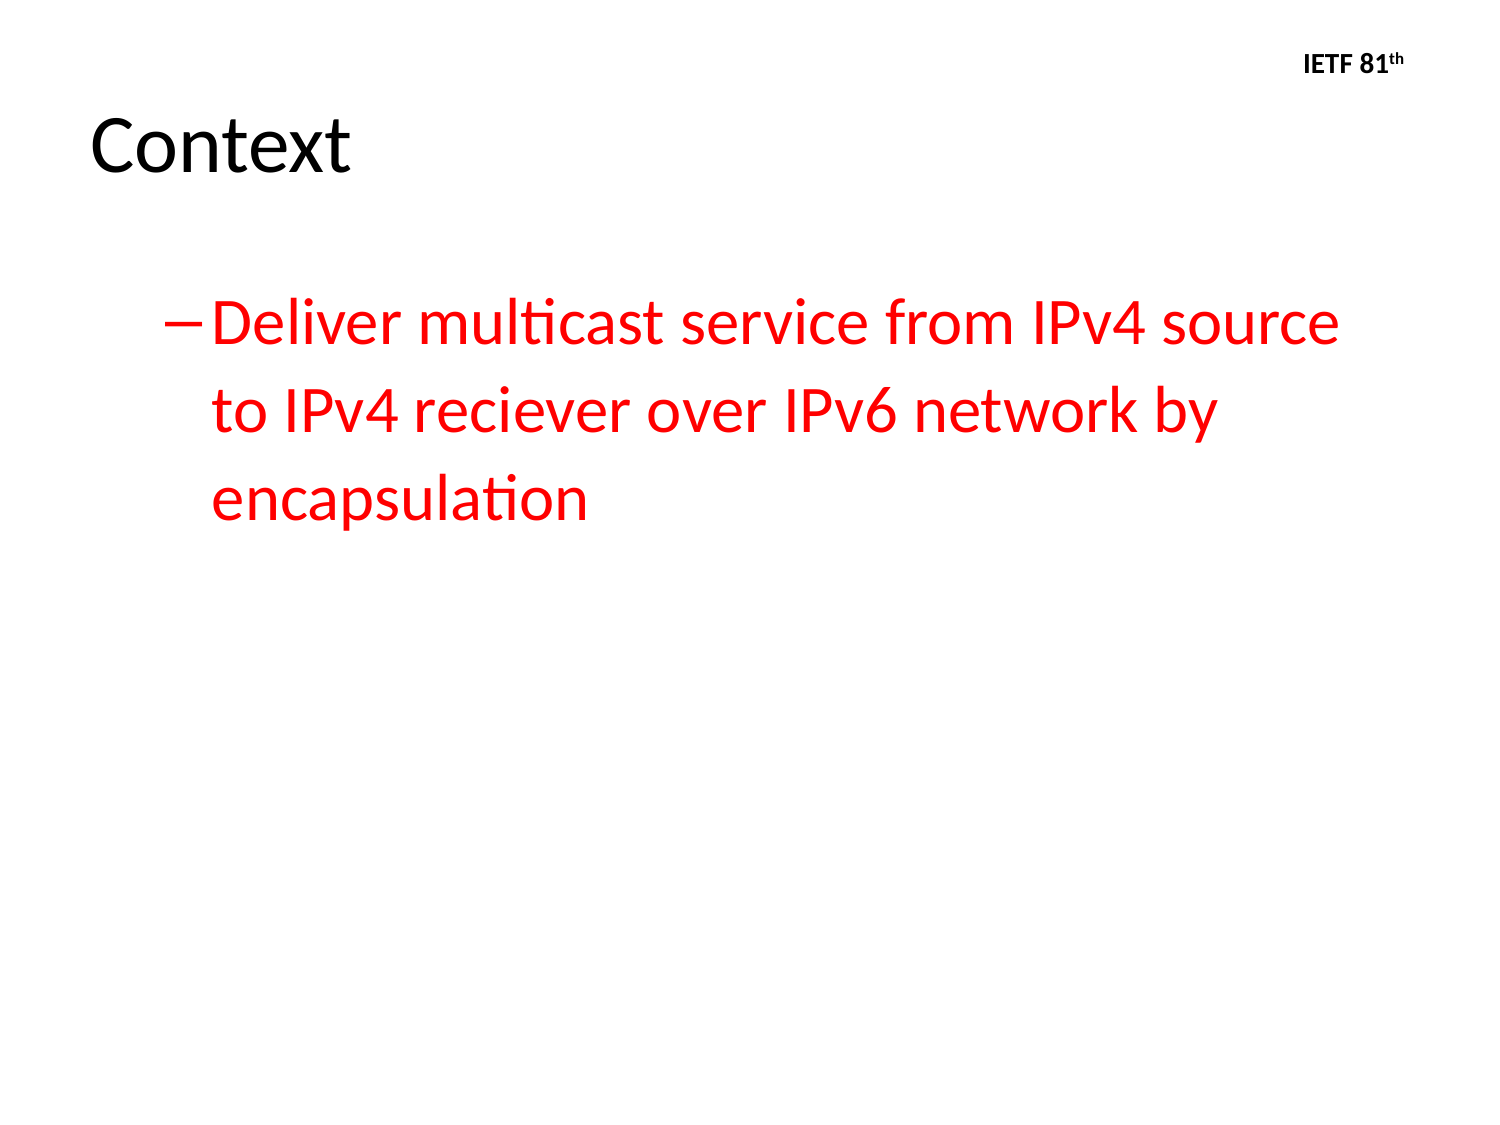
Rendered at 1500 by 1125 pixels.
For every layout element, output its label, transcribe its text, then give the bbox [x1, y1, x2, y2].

title Context [74, 44, 1426, 233]
list Deliver multicast service from IPv4 source to IPv4 reciever over IPv6 network by encapsulation [74, 262, 1426, 1006]
